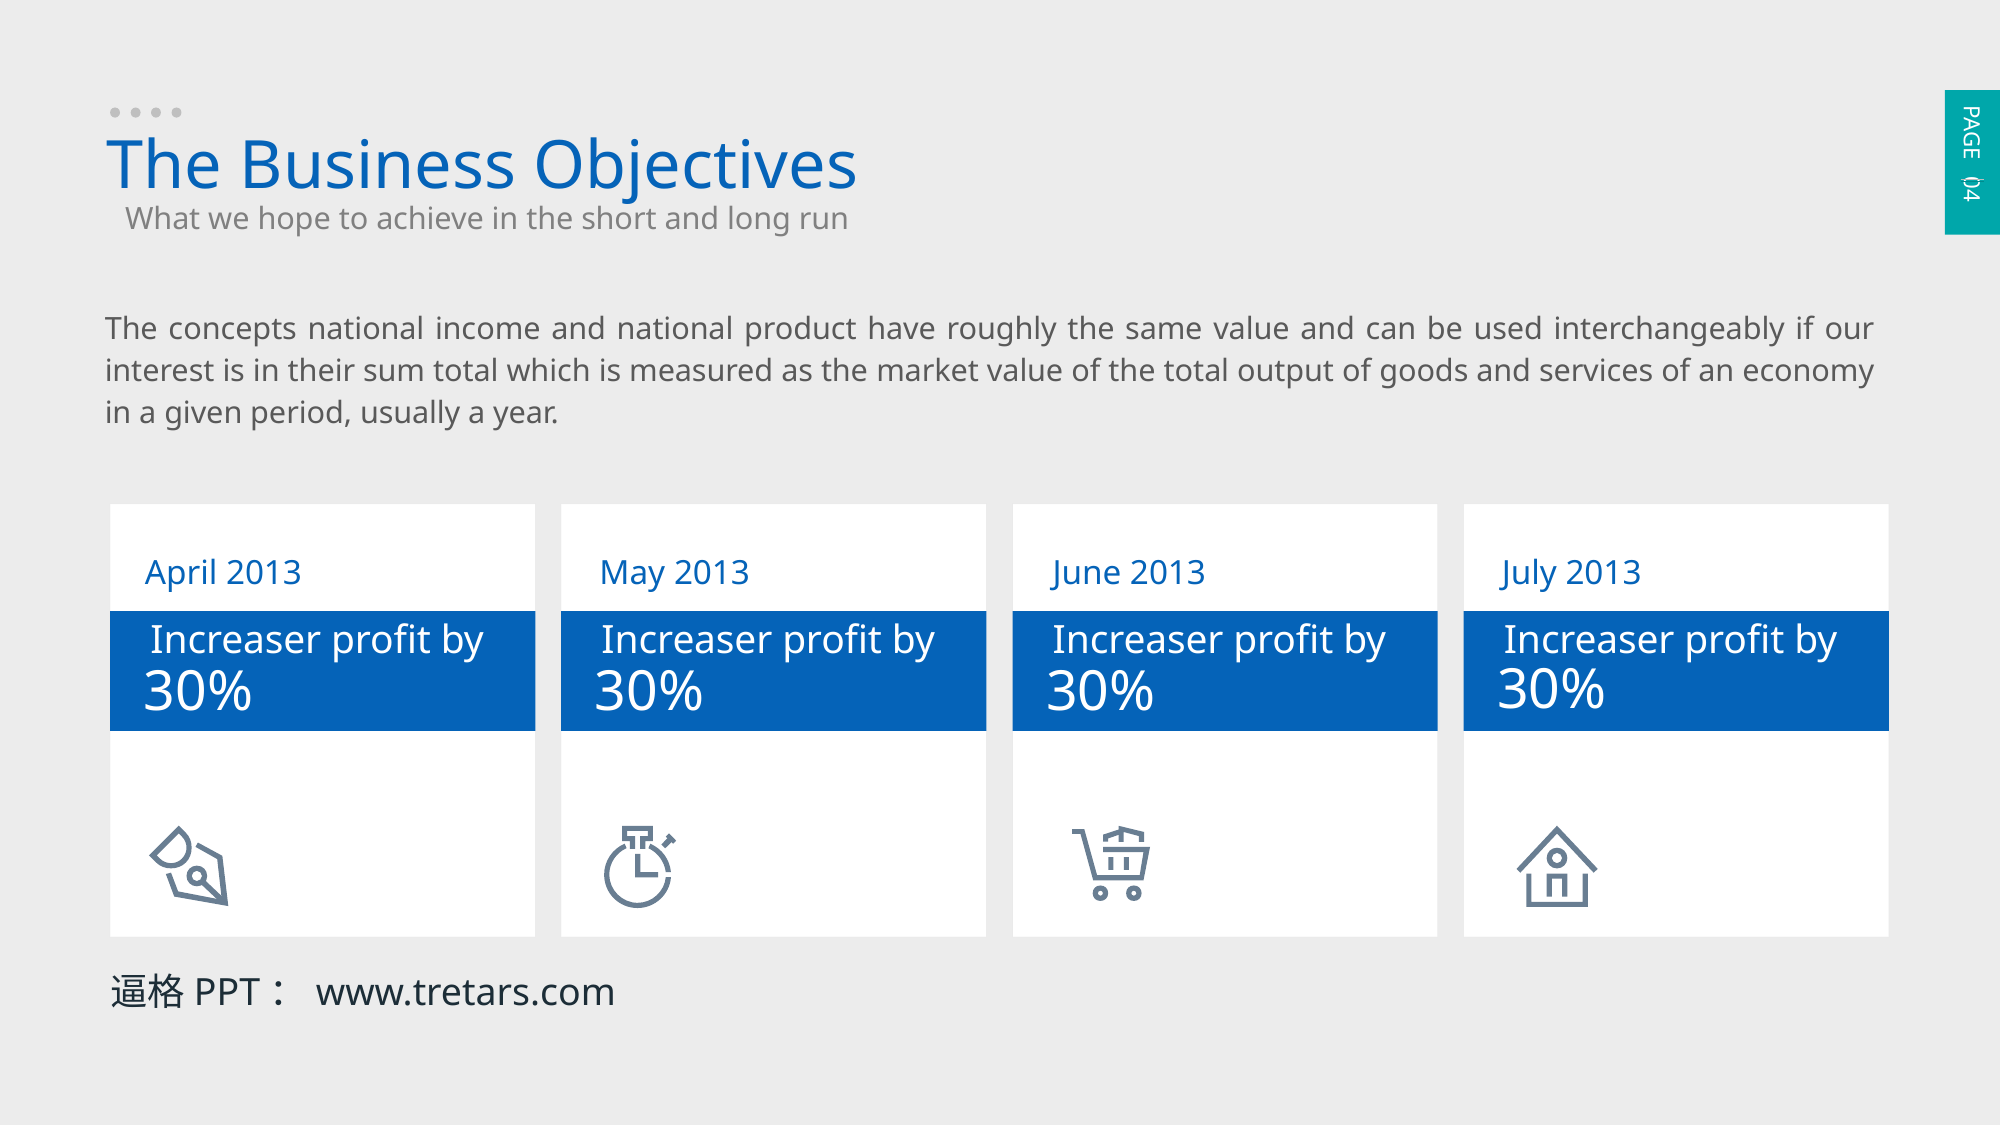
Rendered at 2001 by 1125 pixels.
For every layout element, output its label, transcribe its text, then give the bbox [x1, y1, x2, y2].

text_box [1012, 503, 1438, 937]
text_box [110, 503, 536, 937]
text_box 逼格PPT：www.tretars.com [95, 960, 631, 1021]
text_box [1463, 503, 1889, 937]
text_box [1944, 90, 2000, 235]
text_box The concepts national income and national product have roughly the same value and can be used interchangeably if our interest is in their sum total which is measured as the market value of the total output of goods and services of an economy in a given period, usually a year. [90, 296, 1889, 437]
text_box The Business Objectives [91, 114, 875, 210]
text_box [561, 503, 987, 937]
text_box What we hope to achieve in the short and long run [110, 191, 864, 244]
